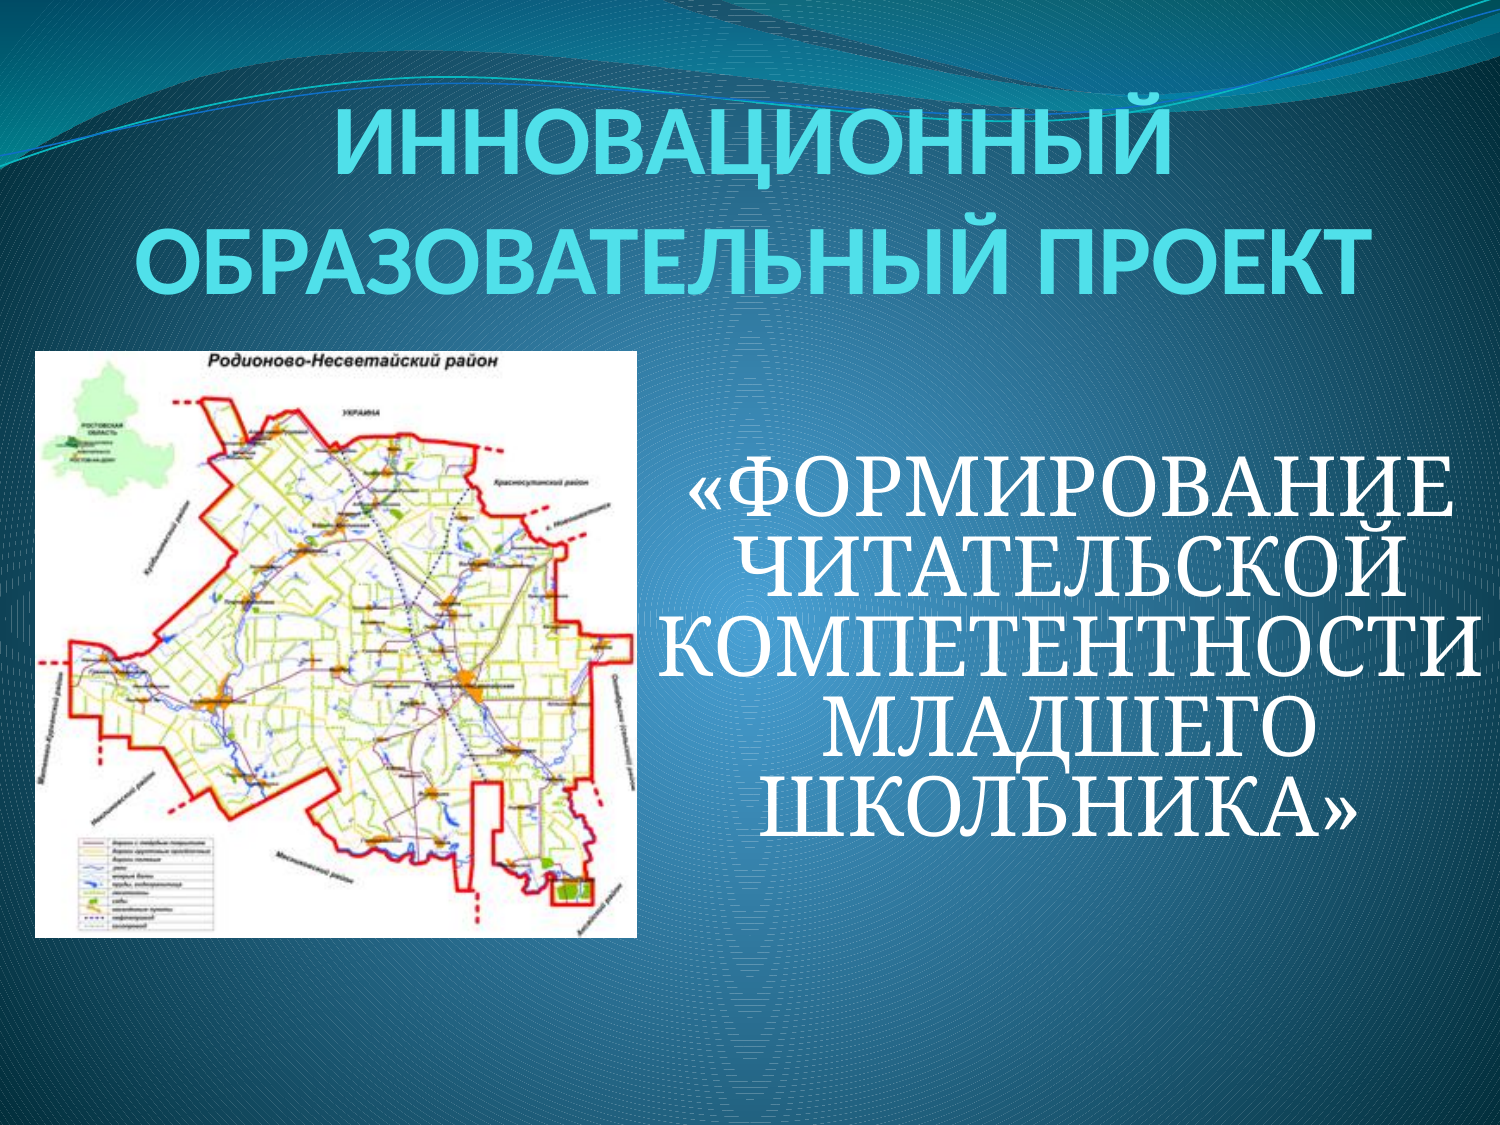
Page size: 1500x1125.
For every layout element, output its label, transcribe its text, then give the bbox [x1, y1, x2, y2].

picture [34, 351, 637, 938]
title ИННОВАЦИОННЫЙ ОБРАЗОВАТЕЛЬНЫЙ ПРОЕКТ [64, 30, 1448, 315]
subtitle «ФОРМИРОВАНИЕ ЧИТАТЕЛЬСКОЙ КОМПЕТЕНТНОСТИ МЛАДШЕГО ШКОЛЬНИКА» [644, 445, 1500, 1044]
